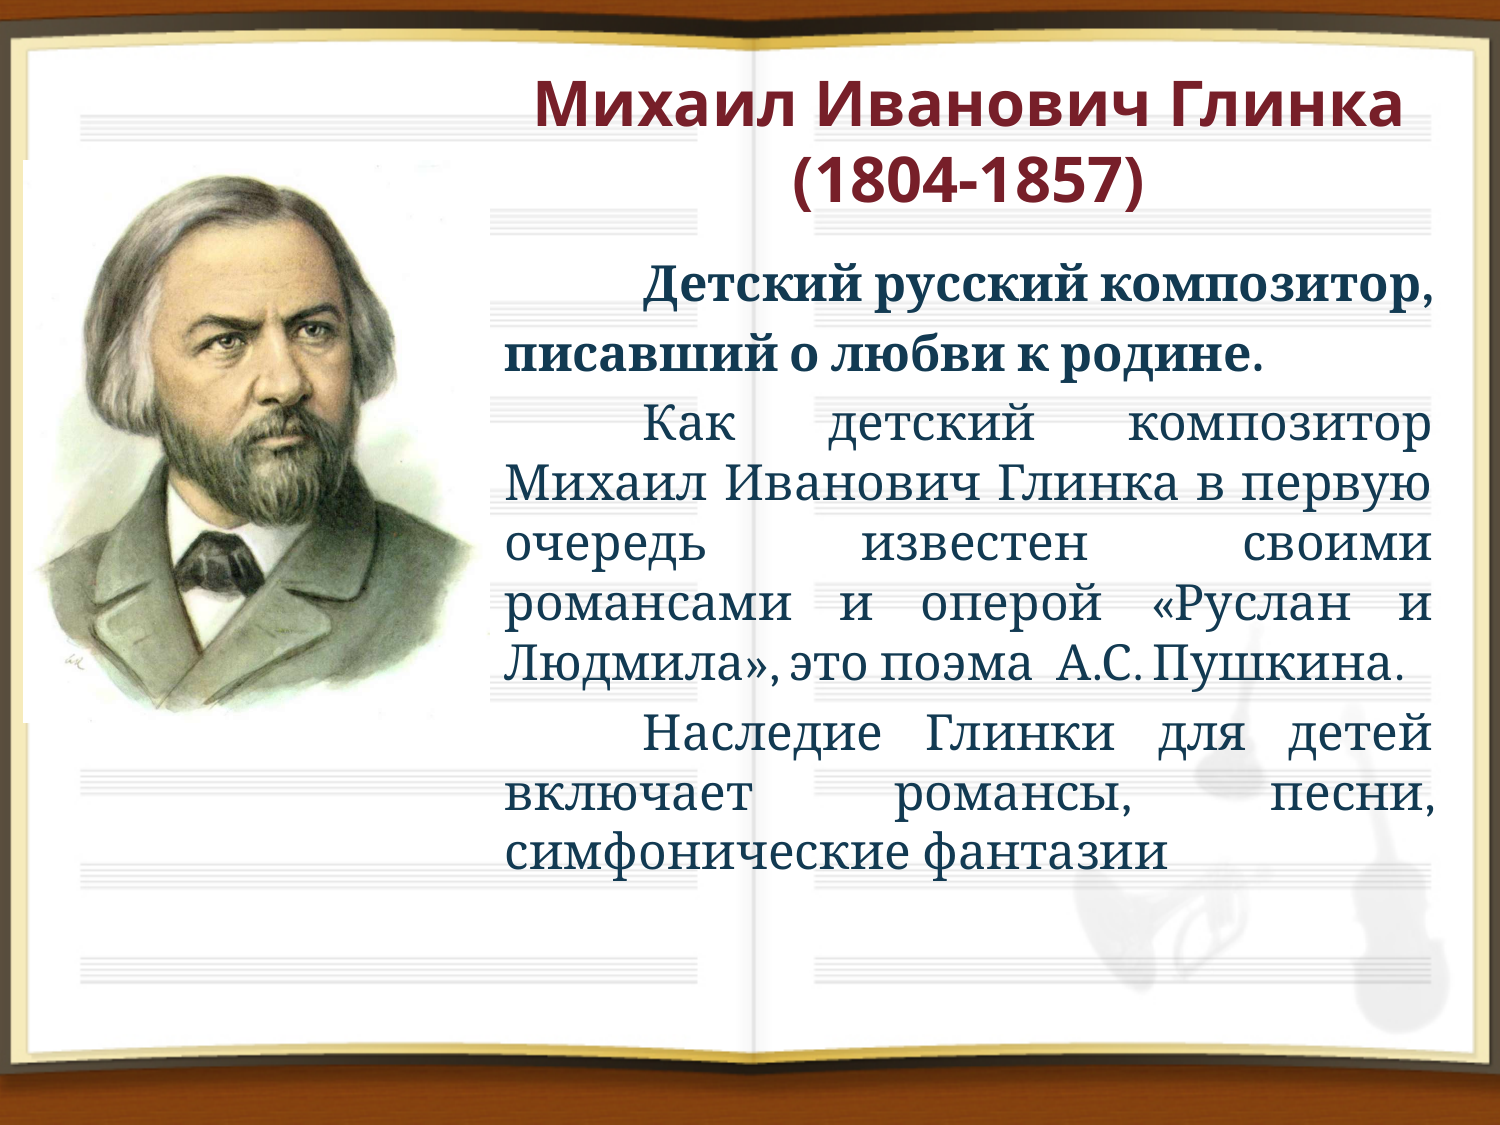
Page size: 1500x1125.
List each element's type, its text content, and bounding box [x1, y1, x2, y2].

picture [0, 0, 1500, 1125]
title Михаил Иванович Глинка (1804-1857) [513, 45, 1425, 196]
list Детский русский композитор, писавший о любви к родине. Как детский композитор Михаил Иванович Глинка в первую очередь известен своими романсами и оперой «Руслан и Людмила», это поэма А.С. Пушкина. Наследие Глинки для детей включает романсы, песни, симфонические фантазии [489, 196, 1449, 939]
